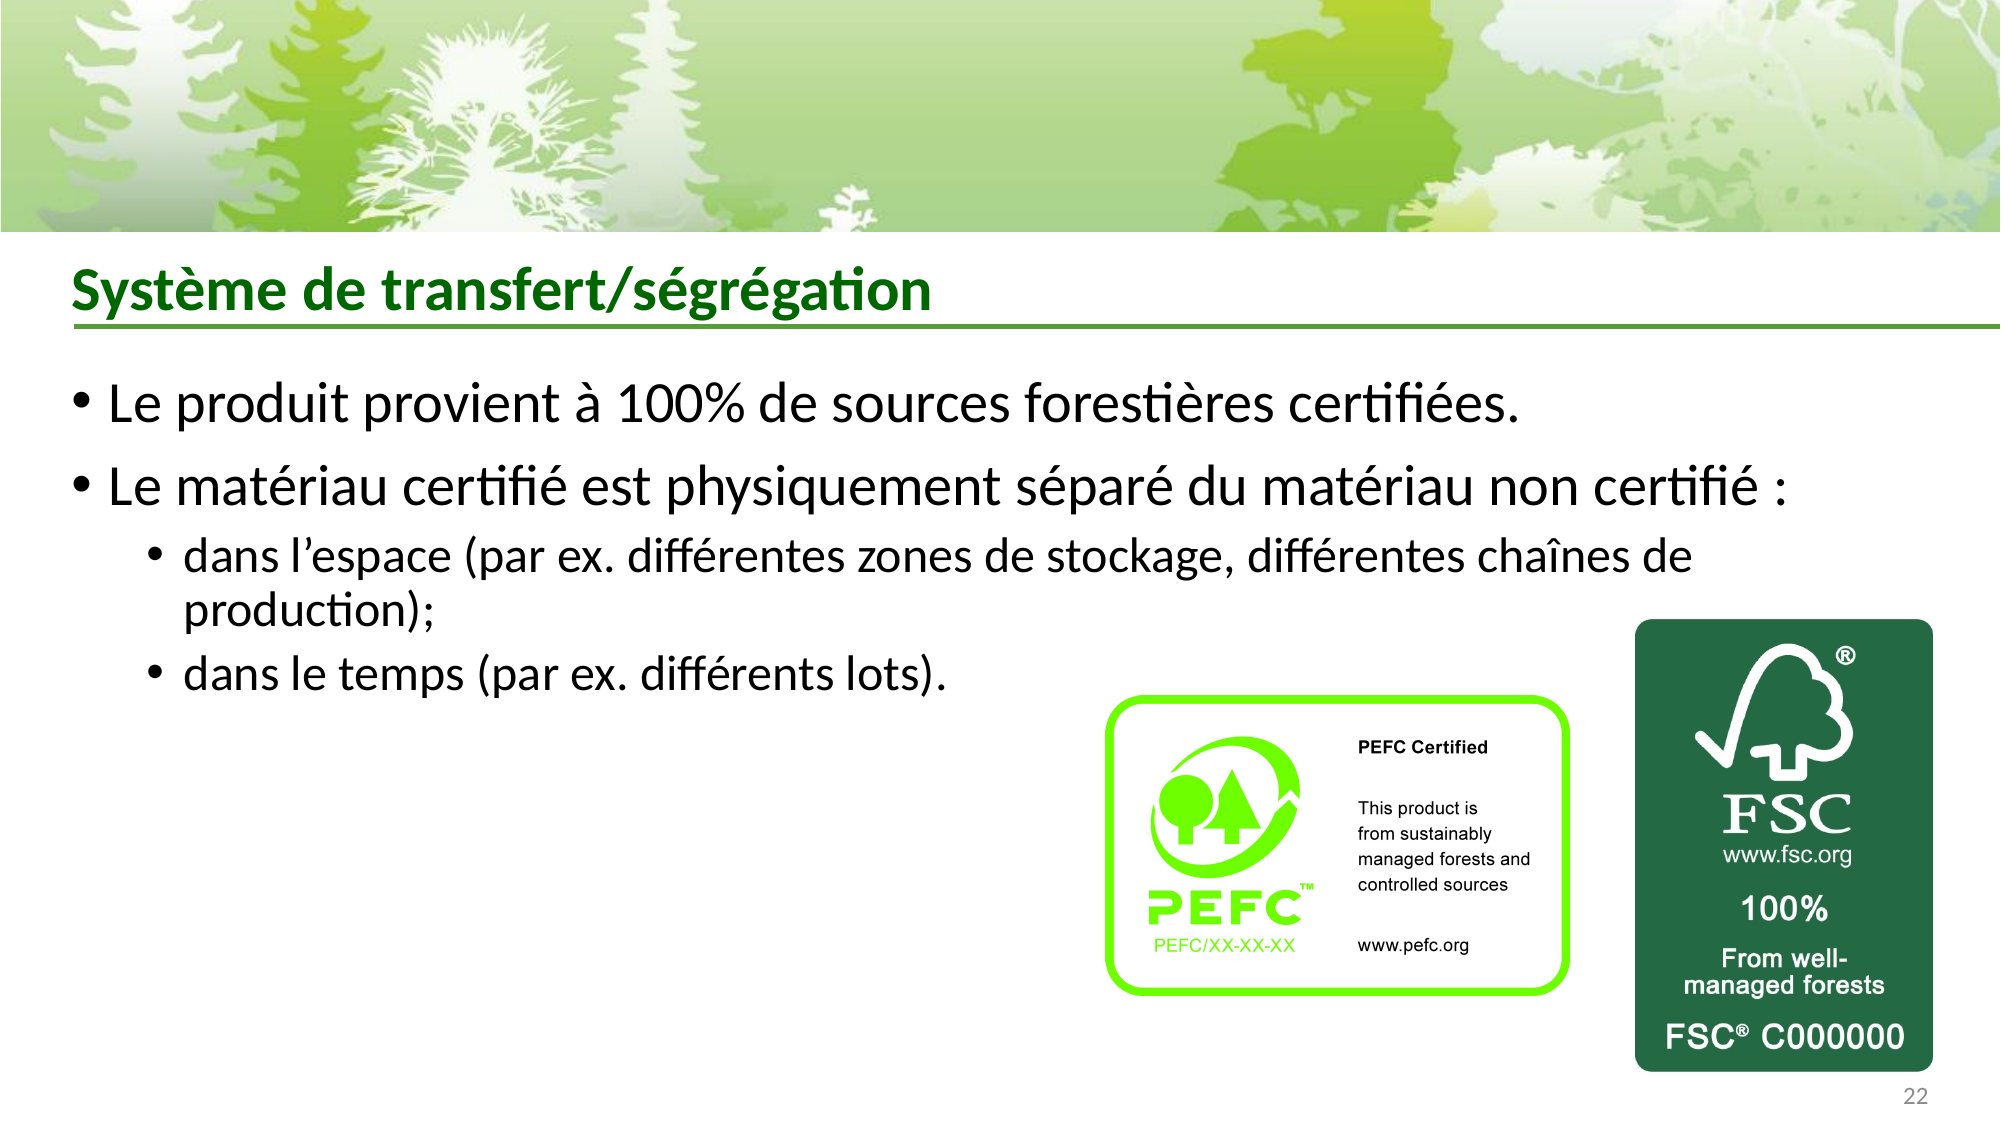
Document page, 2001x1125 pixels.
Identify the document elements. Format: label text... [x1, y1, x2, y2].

slide_number 22 [1493, 1065, 1944, 1125]
picture [0, 0, 2000, 232]
title Système de transfert/ségrégation [56, 181, 1782, 364]
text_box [1105, 618, 1933, 1073]
list Le produit provient à 100% de sources forestières certifiées. Le matériau certifié est physiquement séparé du matériau non certifié : dans l’espace (par ex. différentes zones de stockage, différentes chaînes de production); dans le temps (par ex. différents lots). [56, 364, 1944, 970]
